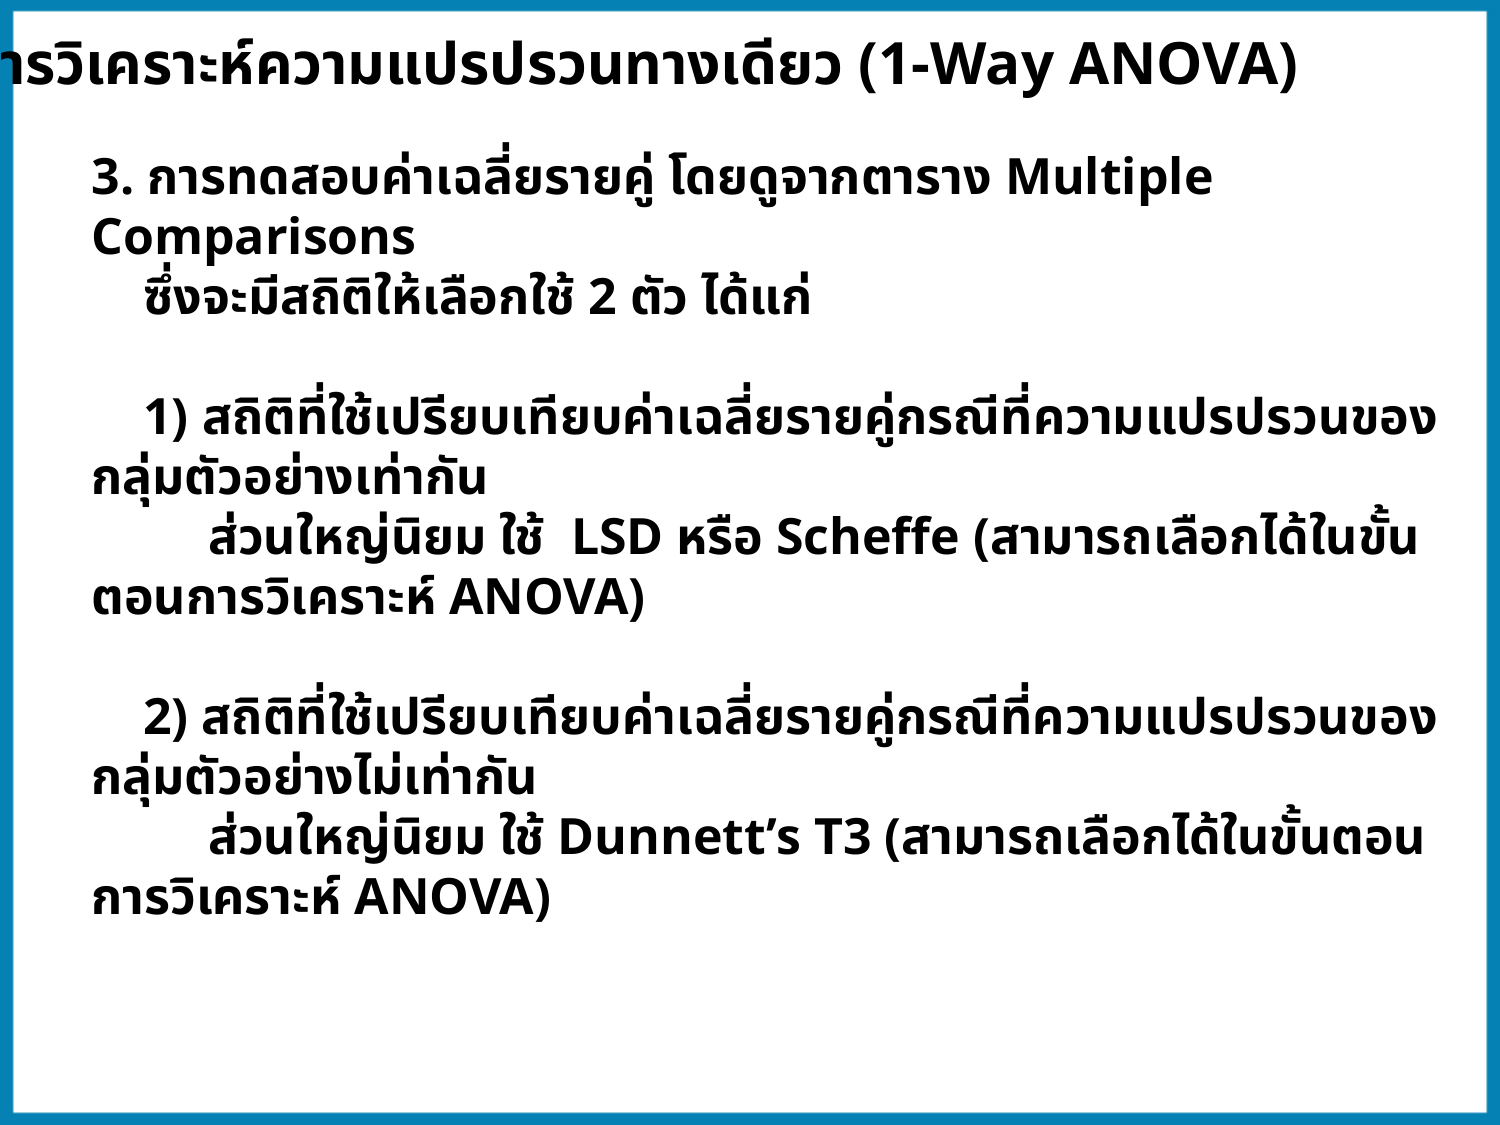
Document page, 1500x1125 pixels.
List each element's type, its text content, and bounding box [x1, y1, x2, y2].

text_box 3. การทดสอบค่าเฉลี่ยรายคู่ โดยดูจากตาราง Multiple Comparisons ซึ่งจะมีสถิติให้เลือกใช้ 2 ตัว ได้แก่ 1) สถิติที่ใช้เปรียบเทียบค่าเฉลี่ยรายคู่กรณีที่ความแปรปรวนของกลุ่มตัวอย่างเท่ากัน ส่วนใหญ่นิยม ใช้ LSD หรือ Scheffe (สามารถเลือกได้ในขั้นตอนการวิเคราะห์ ANOVA) 2) สถิติที่ใช้เปรียบเทียบค่าเฉลี่ยรายคู่กรณีที่ความแปรปรวนของกลุ่มตัวอย่างไม่เท่ากัน ส่วนใหญ่นิยม ใช้ Dunnett’s T3 (สามารถเลือกได้ในขั้นตอนการวิเคราะห์ ANOVA) [76, 137, 1459, 932]
picture [13, 11, 1487, 1113]
text_box ขั้นตอนการวิเคราะห์ความแปรปรวนทางเดียว (1-Way ANOVA) [0, 19, 1314, 104]
